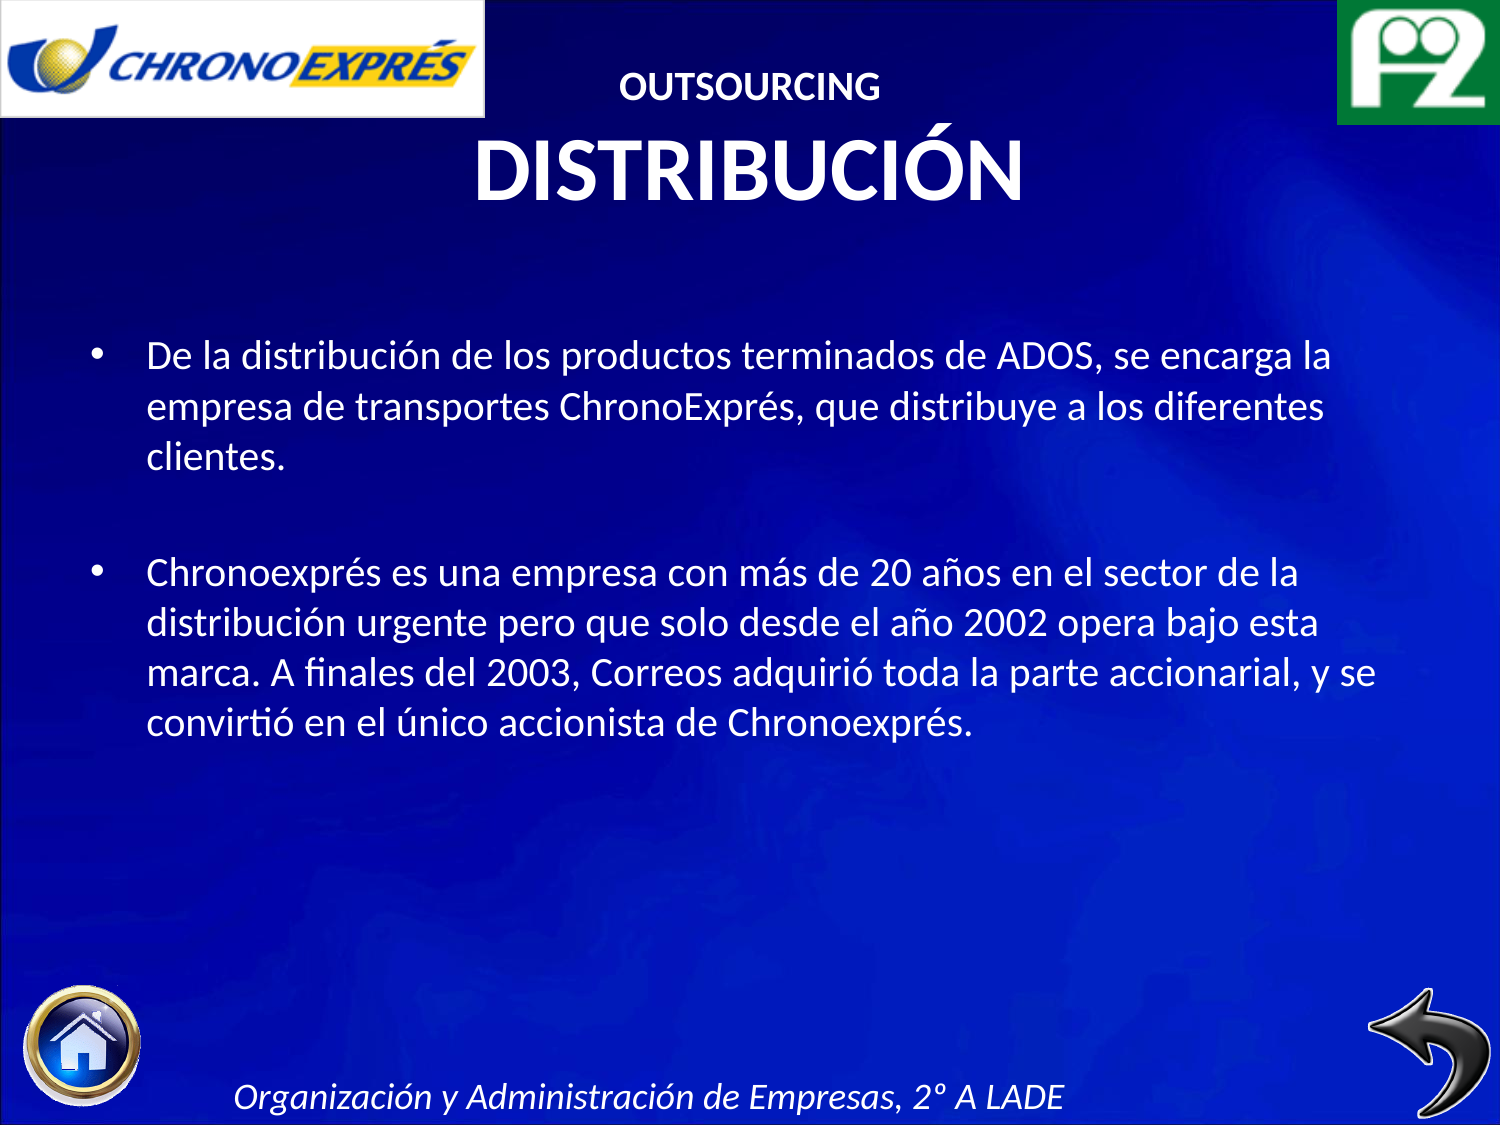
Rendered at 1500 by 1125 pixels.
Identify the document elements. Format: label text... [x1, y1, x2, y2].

list De la distribución de los productos terminados de ADOS, se encarga la empresa de transportes ChronoExprés, que distribuye a los diferentes clientes. Chronoexprés es una empresa con más de 20 años en el sector de la distribución urgente pero que solo desde el año 2002 opera bajo esta marca. A finales del 2003, Correos adquirió toda la parte accionarial, y se convirtió en el único accionista de Chronoexprés. [74, 262, 1426, 1006]
picture [0, 0, 1500, 1125]
text_box Organización y Administración de Empresas, 2º A LADE [218, 1064, 1199, 1125]
title OUTSOURCING DISTRIBUCIÓN [74, 44, 1426, 233]
